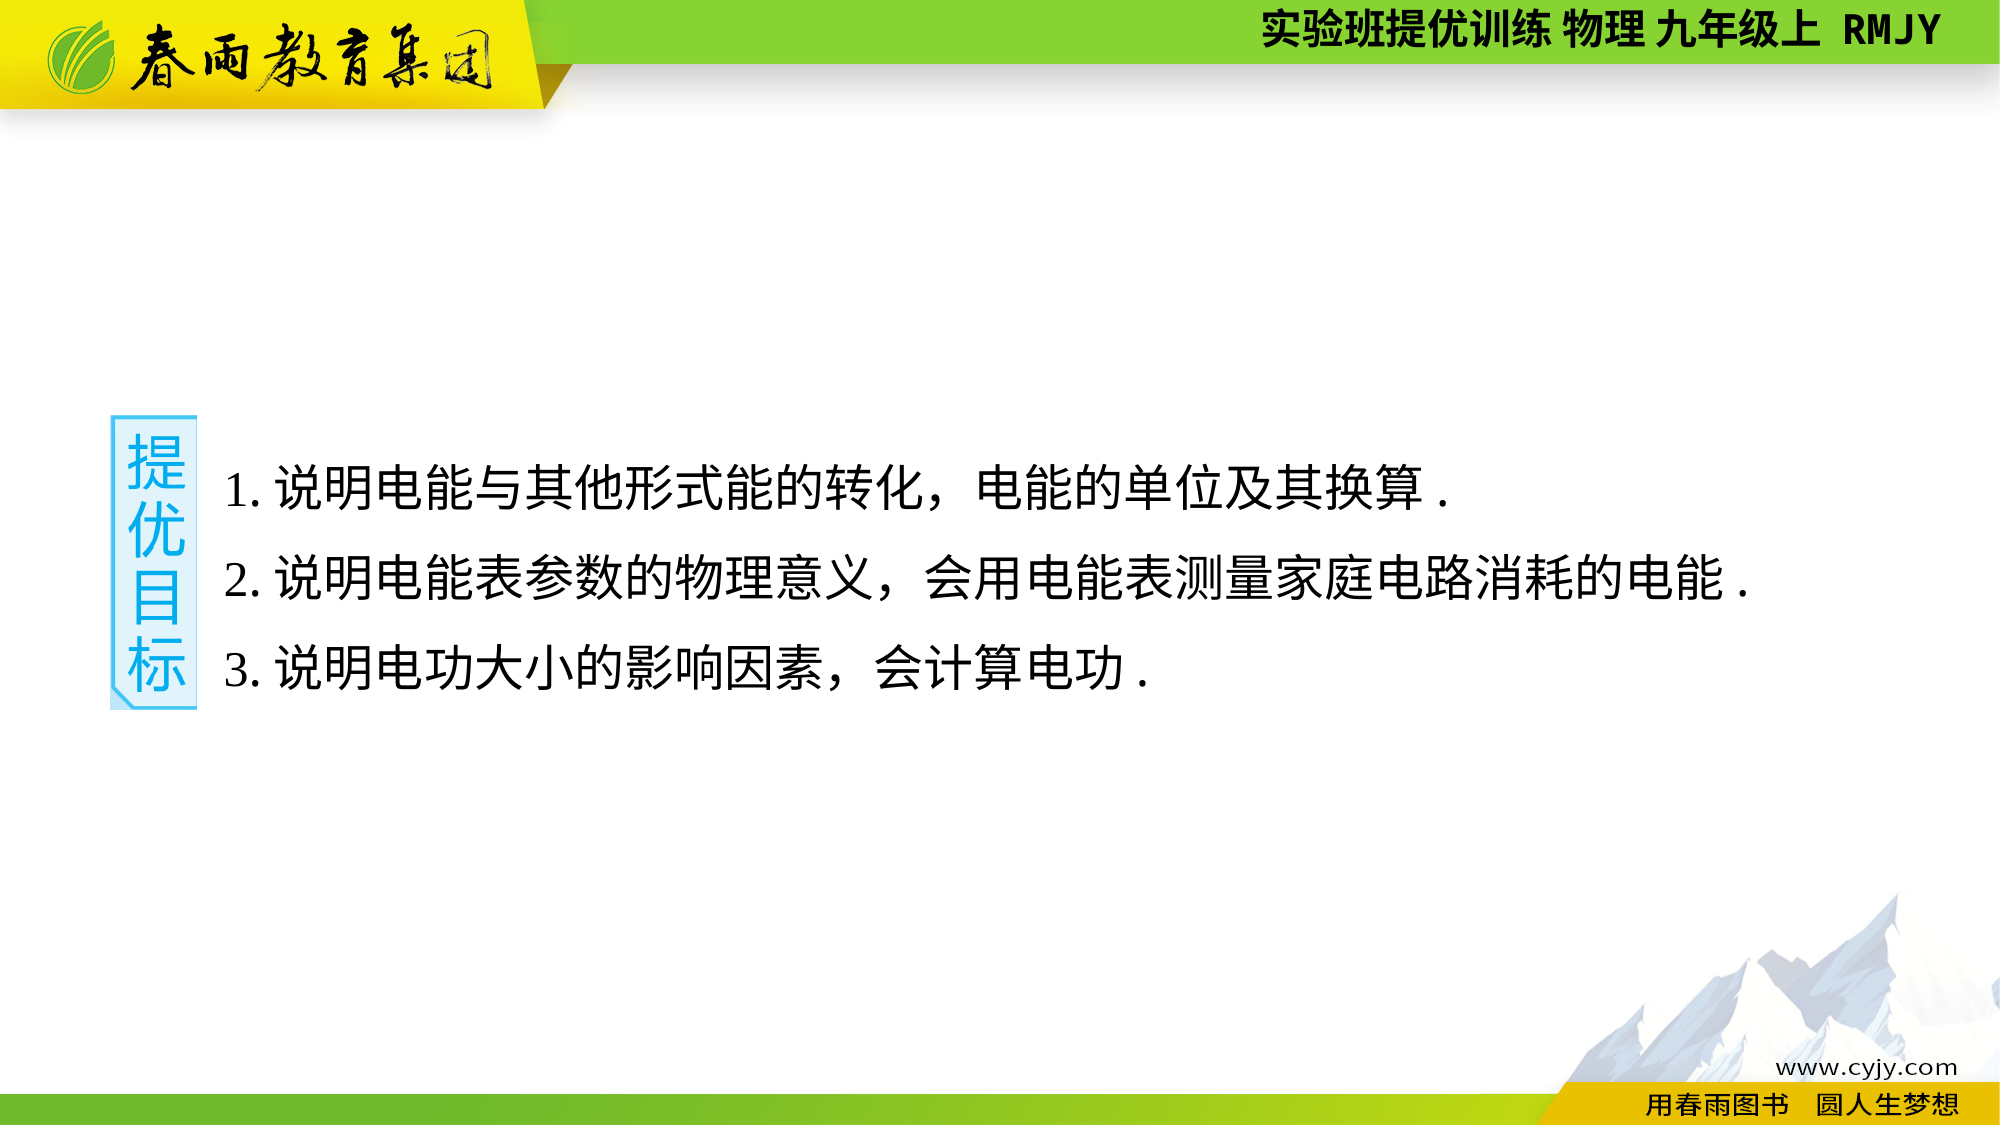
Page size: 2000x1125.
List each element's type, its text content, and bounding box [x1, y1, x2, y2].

list 1.说明电能与其他形式能的转化，电能的单位及其换算. 2.说明电能表参数的物理意义，会用电能表测量家庭电路消耗的电能. 3.说明电功大小的影响因素，会计算电功. [208, 418, 1944, 712]
picture [0, 0, 2000, 1125]
